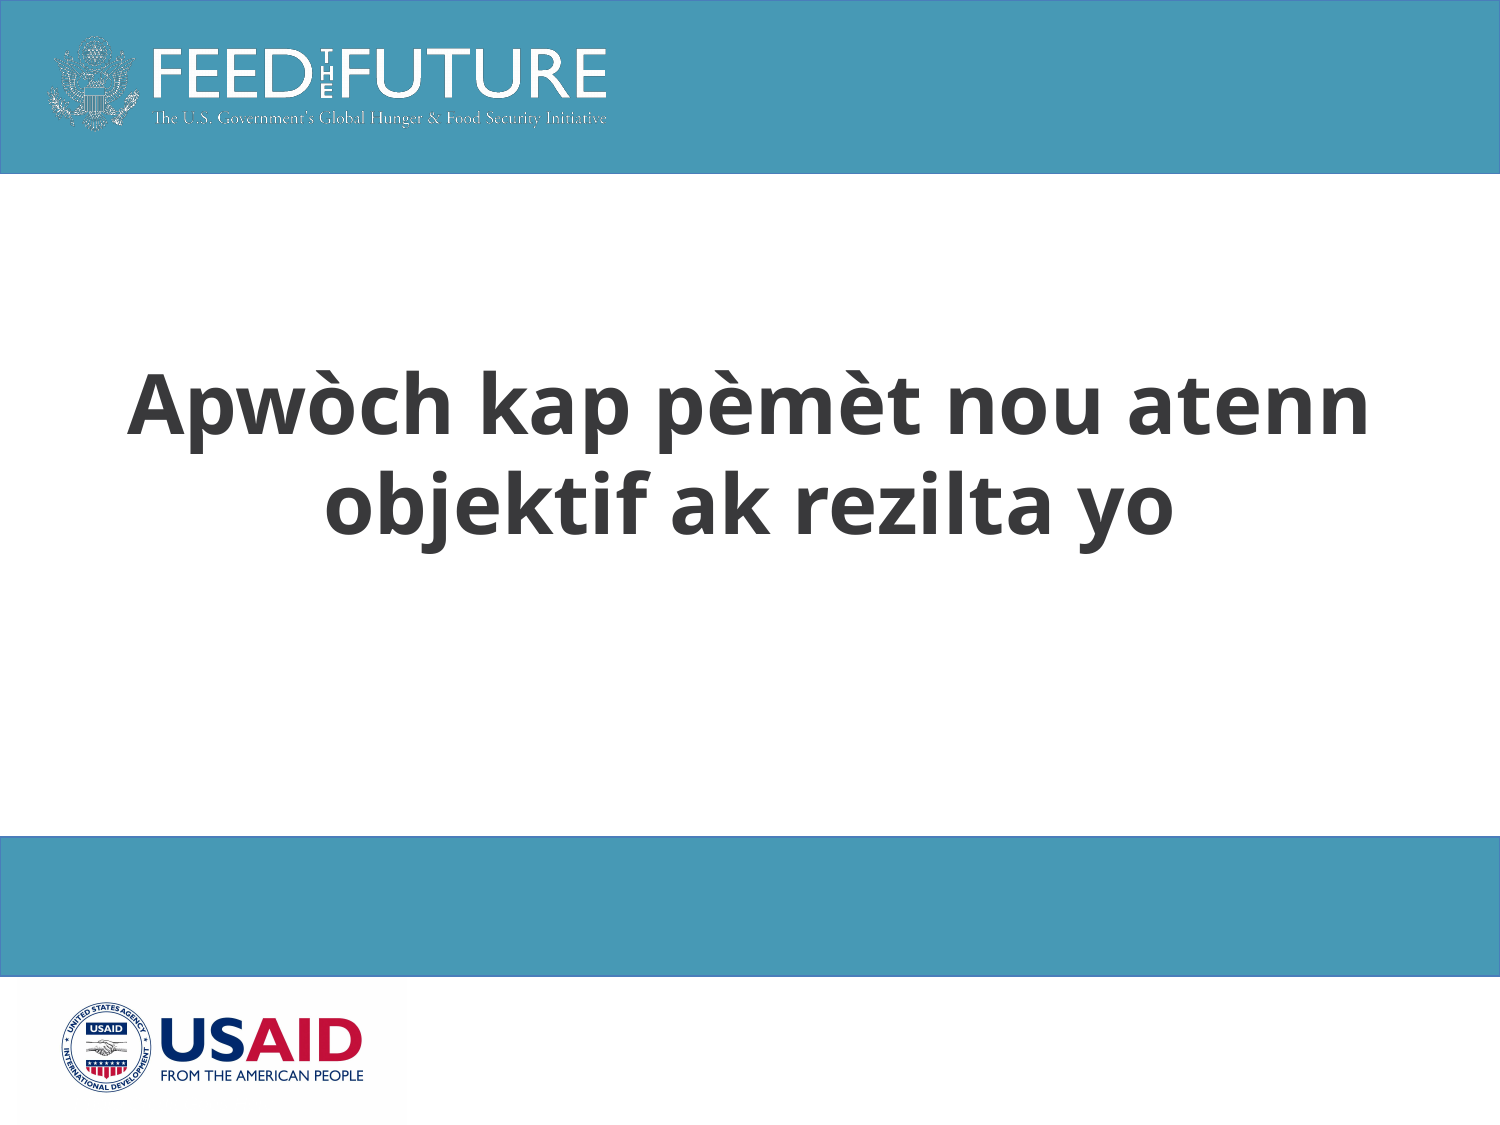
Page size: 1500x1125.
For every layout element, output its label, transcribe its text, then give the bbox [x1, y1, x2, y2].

picture [17, 977, 407, 1125]
picture [47, 36, 606, 132]
list Apwòch kap pèmèt nou atenn objektif ak rezilta yo [28, 343, 1472, 702]
